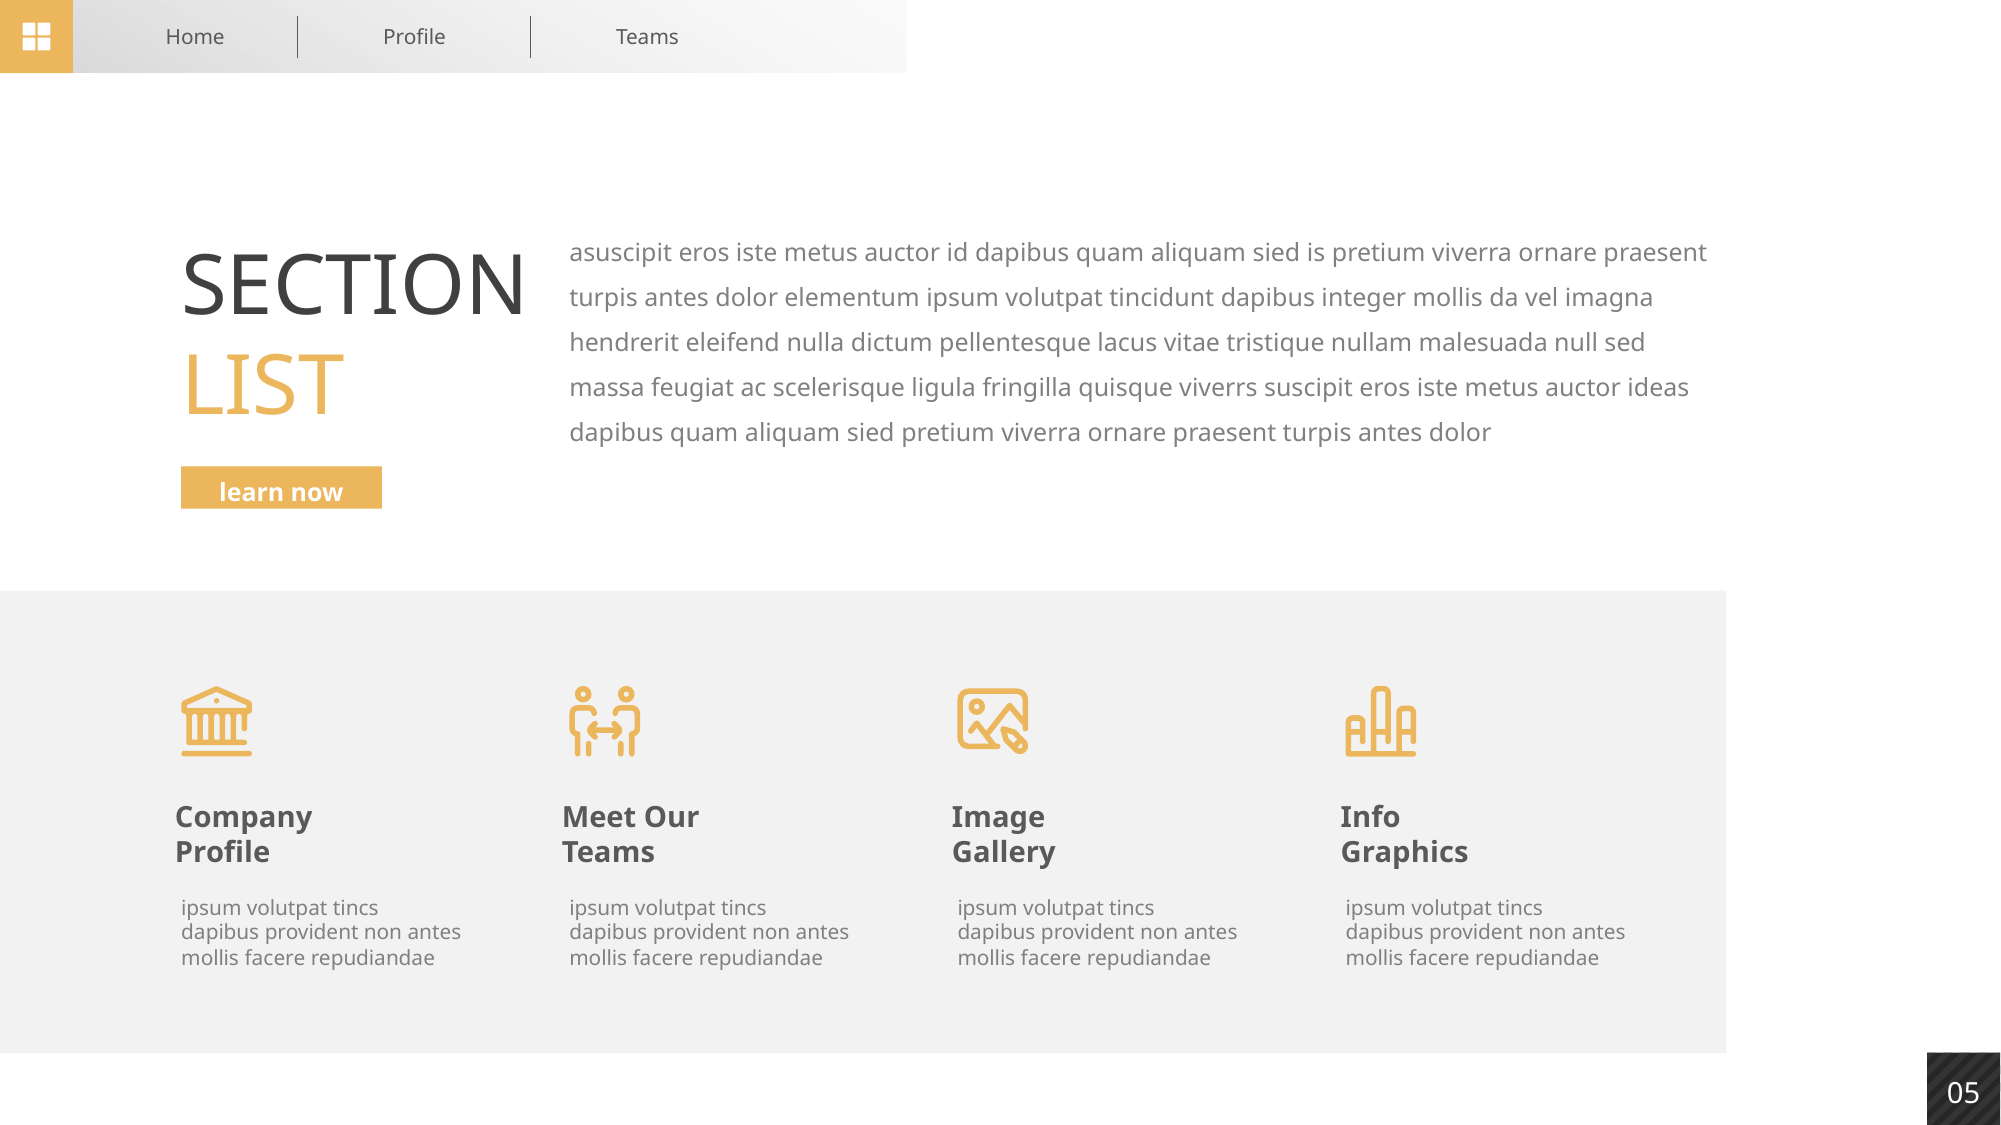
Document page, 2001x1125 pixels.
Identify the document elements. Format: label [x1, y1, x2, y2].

text_box [0, 0, 2001, 1125]
